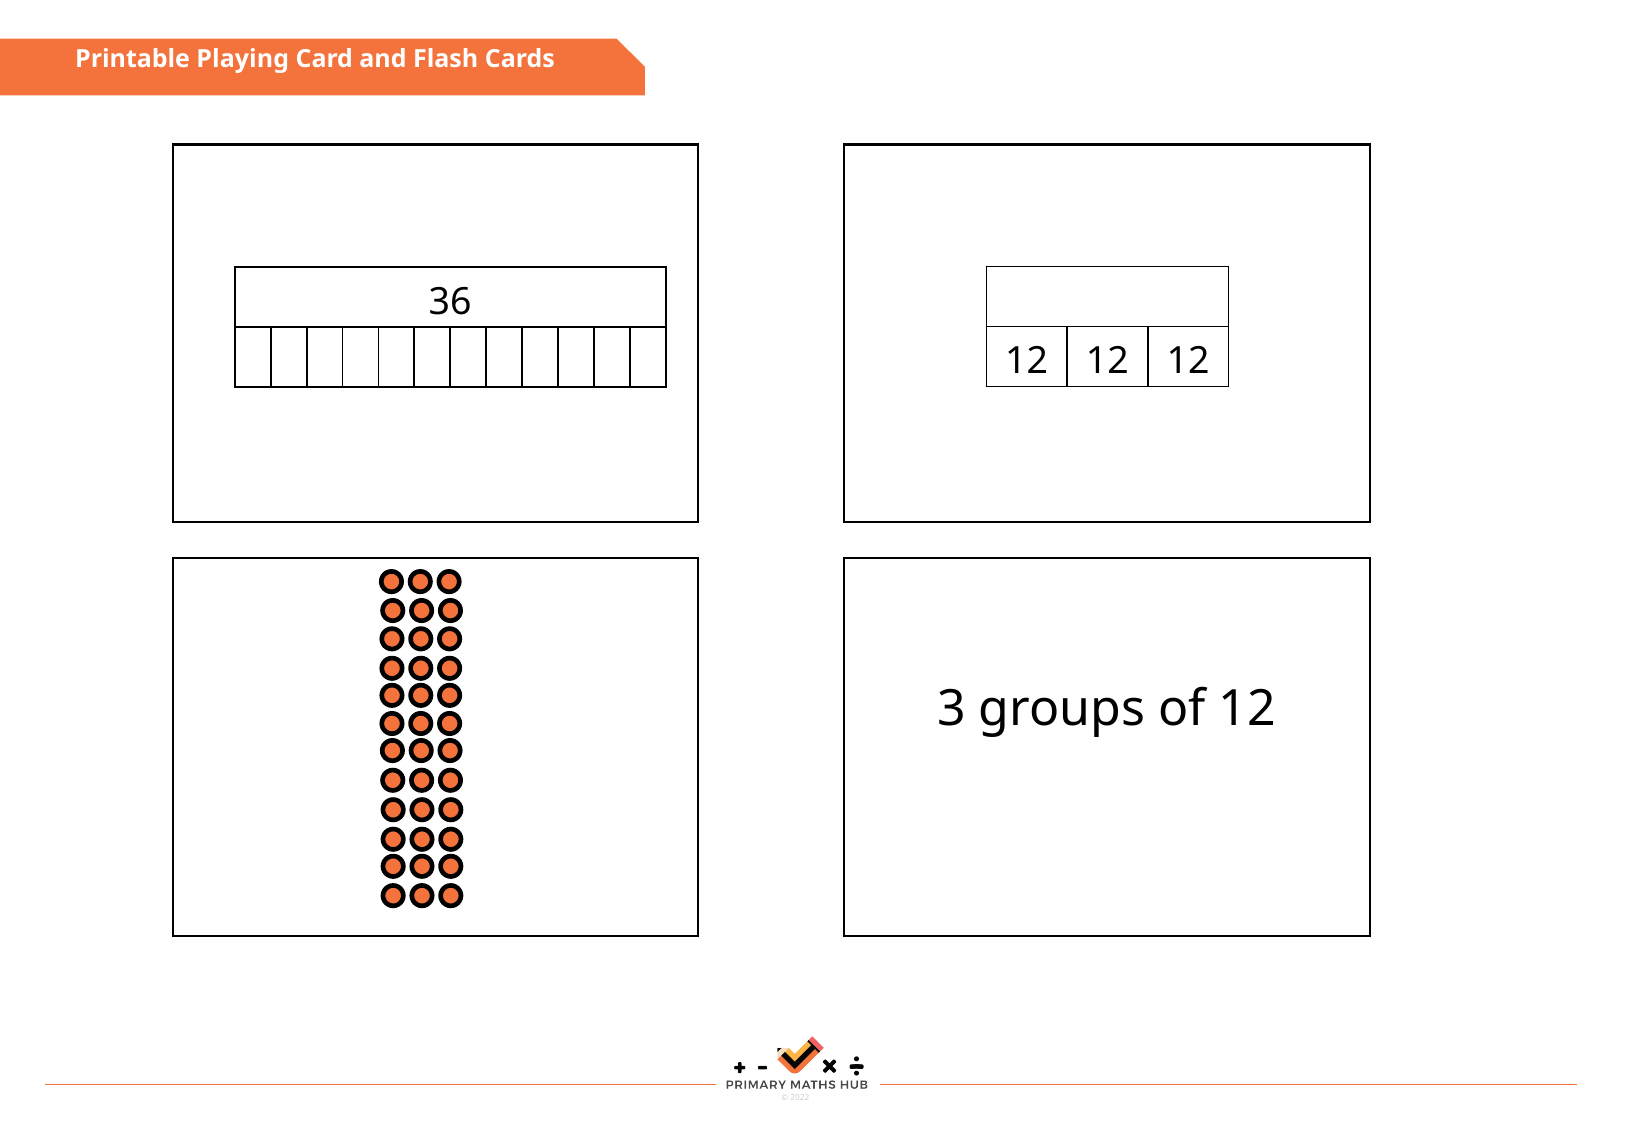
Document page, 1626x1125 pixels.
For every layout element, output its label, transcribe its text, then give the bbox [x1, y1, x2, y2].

table_cell [487, 328, 521, 386]
text_box [410, 798, 434, 821]
text_box [172, 557, 699, 937]
text_box [381, 884, 405, 907]
text_box [439, 884, 463, 907]
text_box [439, 828, 463, 851]
text_box [438, 739, 462, 762]
text_box [381, 599, 404, 622]
table_cell [236, 328, 270, 386]
table_header [987, 267, 1228, 326]
text_box [409, 712, 433, 735]
text_box [410, 884, 434, 907]
text_box [438, 712, 461, 735]
text_box [381, 739, 404, 762]
picture [722, 1034, 872, 1094]
text_box Printable Playing Card and Flash Cards [0, 37, 646, 97]
text_box [438, 684, 461, 707]
text_box [410, 828, 434, 851]
text_box [172, 143, 699, 523]
text_box [409, 657, 433, 680]
text_box [380, 657, 404, 680]
text_box [409, 627, 433, 651]
text_box [410, 769, 433, 792]
text_box [410, 855, 434, 878]
text_box 3 groups of 12 [844, 668, 1370, 743]
text_box [381, 798, 405, 821]
text_box [439, 769, 462, 792]
text_box [410, 599, 433, 622]
text_box [438, 627, 461, 651]
table_cell [631, 328, 665, 386]
text_box [439, 855, 463, 878]
text_box [381, 828, 405, 851]
table_cell [451, 328, 485, 386]
table_cell [415, 328, 449, 386]
text_box [409, 739, 433, 762]
table_cell [595, 328, 629, 386]
text_box [843, 143, 1371, 523]
text_box [439, 599, 462, 622]
text_box [409, 570, 432, 593]
table_cell [559, 328, 593, 386]
table_cell [523, 328, 557, 386]
text_box © 2022 [720, 1084, 870, 1110]
text_box [380, 712, 404, 735]
text_box [438, 657, 461, 680]
text_box [381, 855, 405, 878]
table_cell [343, 328, 378, 386]
text_box [380, 684, 404, 707]
text_box [843, 557, 1371, 937]
table_header 36 [236, 268, 665, 326]
text_box [409, 684, 433, 707]
table_cell [308, 328, 342, 386]
table_cell [379, 328, 413, 386]
table_cell 12 [1149, 327, 1228, 386]
text_box [439, 798, 463, 821]
text_box [381, 769, 404, 792]
text_box [437, 570, 461, 593]
table_cell [272, 328, 306, 386]
text_box [380, 570, 403, 593]
table_cell 12 [1068, 327, 1147, 386]
text_box [380, 627, 404, 651]
table_cell 12 [987, 327, 1066, 386]
